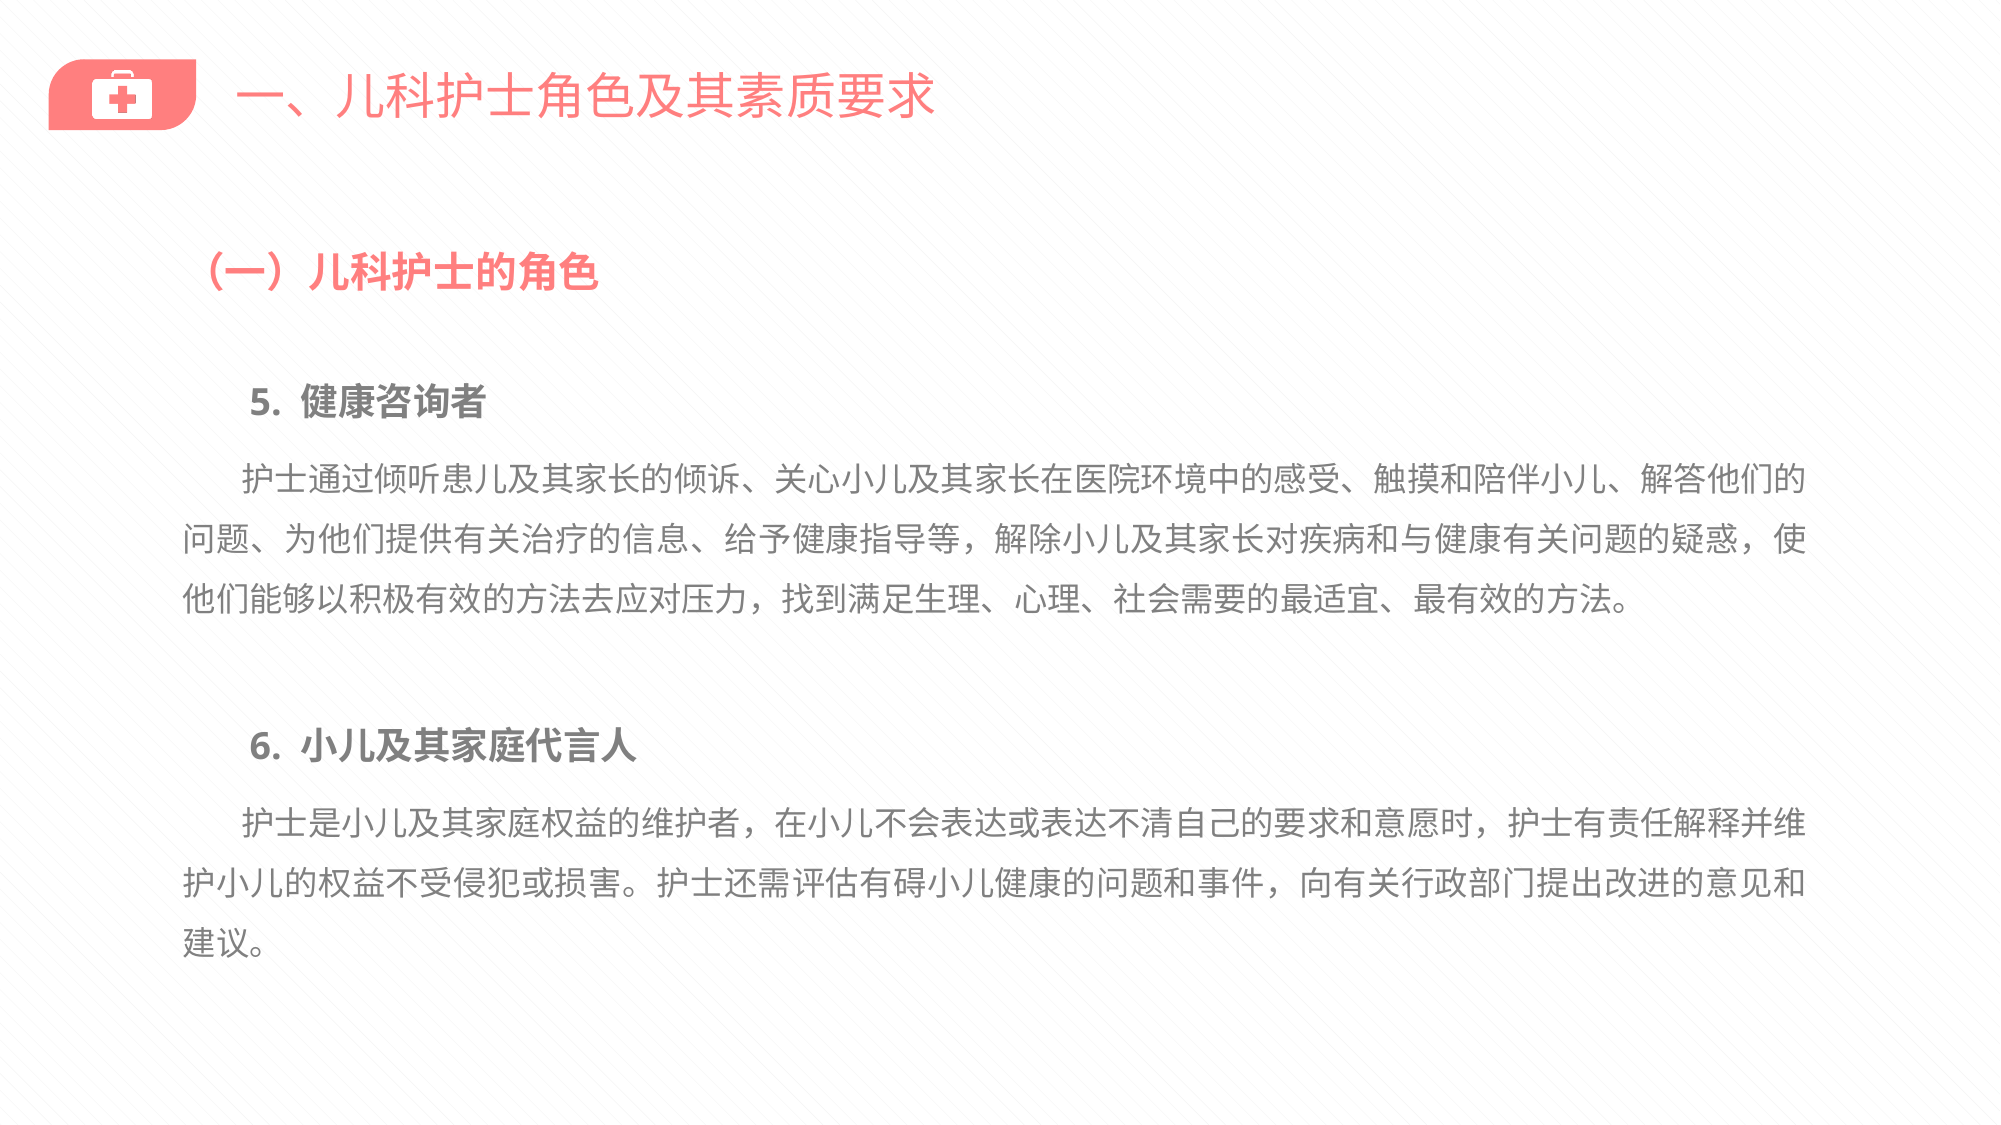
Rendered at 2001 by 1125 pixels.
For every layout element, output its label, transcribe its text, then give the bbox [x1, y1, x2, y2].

text_box 5. 健康咨询者 [168, 370, 1822, 430]
text_box 护士是小儿及其家庭权益的维护者，在小儿不会表达或表达不清自己的要求和意愿时，护士有责任解释并维护小儿的权益不受侵犯或损害。护士还需评估有碍小儿健康的问题和事件，向有关行政部门提出改进的意见和建议。 [168, 775, 1822, 970]
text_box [48, 50, 1934, 139]
text_box 护士通过倾听患儿及其家长的倾诉、关心小儿及其家长在医院环境中的感受、触摸和陪伴小儿、解答他们的问题、为他们提供有关治疗的信息、给予健康指导等，解除小儿及其家长对疾病和与健康有关问题的疑惑，使他们能够以积极有效的方法去应对压力，找到满足生理、心理、社会需要的最适宜、最有效的方法。 [168, 430, 1822, 626]
text_box （一）儿科护士的角色 [168, 238, 1822, 304]
text_box 6. 小儿及其家庭代言人 [168, 714, 1822, 775]
